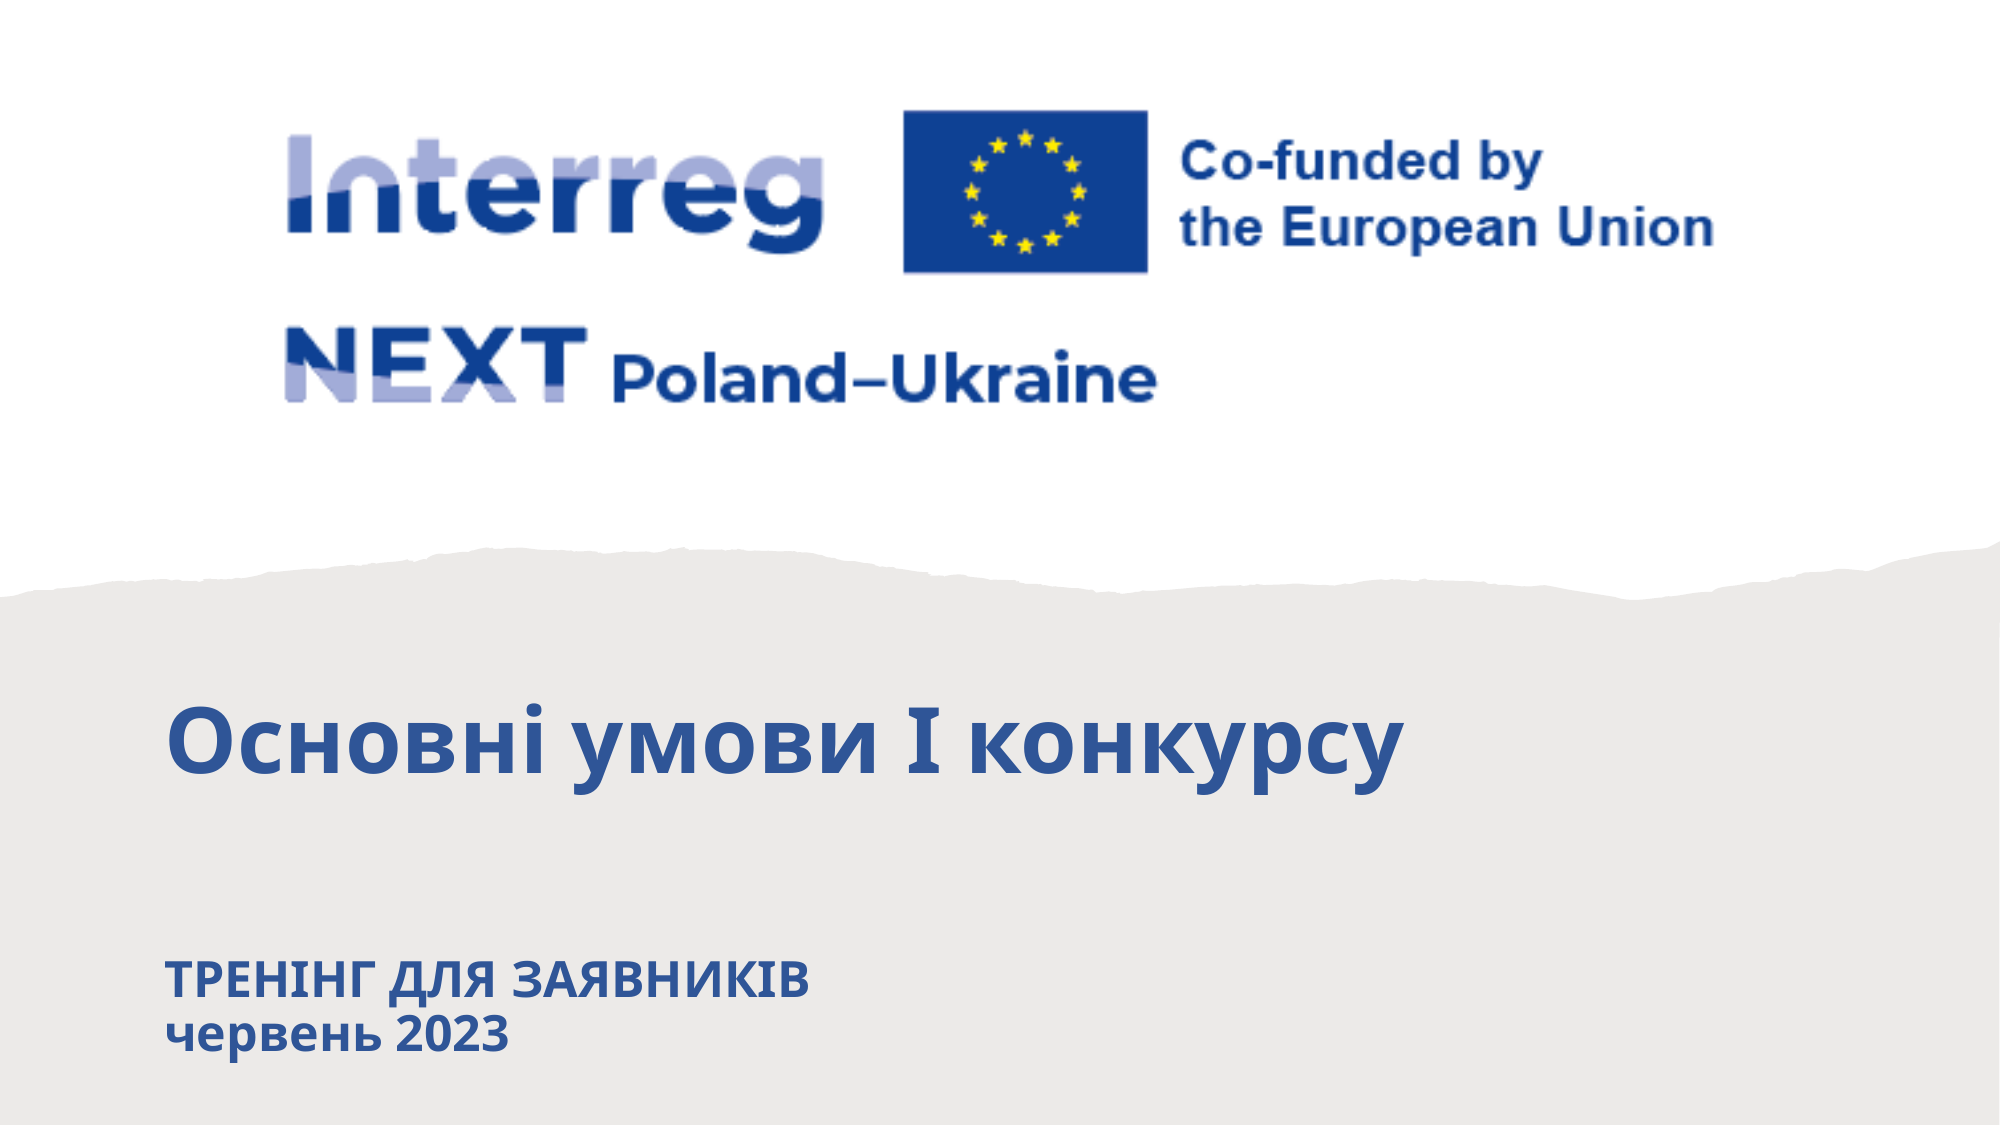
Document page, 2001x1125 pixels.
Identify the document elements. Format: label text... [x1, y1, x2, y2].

picture [229, 45, 1770, 496]
text_box [0, 0, 2000, 596]
title Основні умови I конкурсу [149, 562, 1927, 927]
text_box ТРЕНІНГ ДЛЯ ЗАЯВНИКІВ червень 2023 [149, 899, 1635, 1117]
text_box [0, 540, 2000, 1125]
